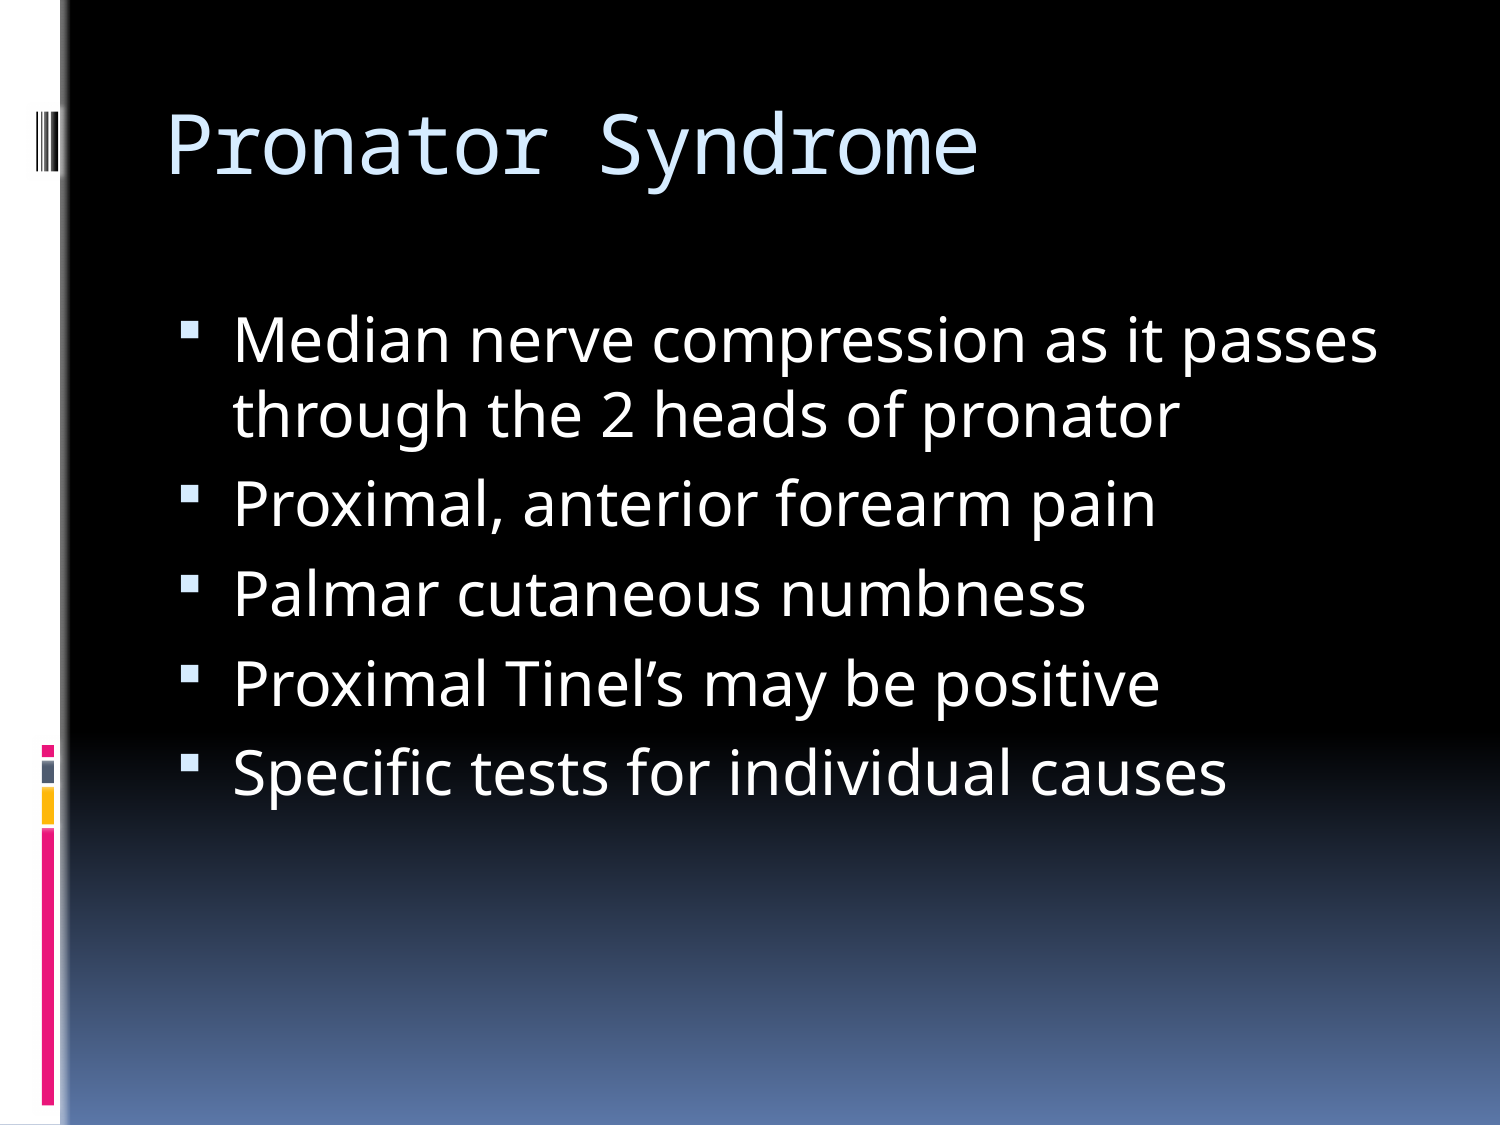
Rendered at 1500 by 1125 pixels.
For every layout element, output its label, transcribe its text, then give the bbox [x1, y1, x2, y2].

list Median nerve compression as it passes through the 2 heads of pronator Proximal, anterior forearm pain Palmar cutaneous numbness Proximal Tinel’s may be positive Specific tests for individual causes [150, 292, 1425, 1043]
title Pronator Syndrome [150, 83, 1425, 234]
